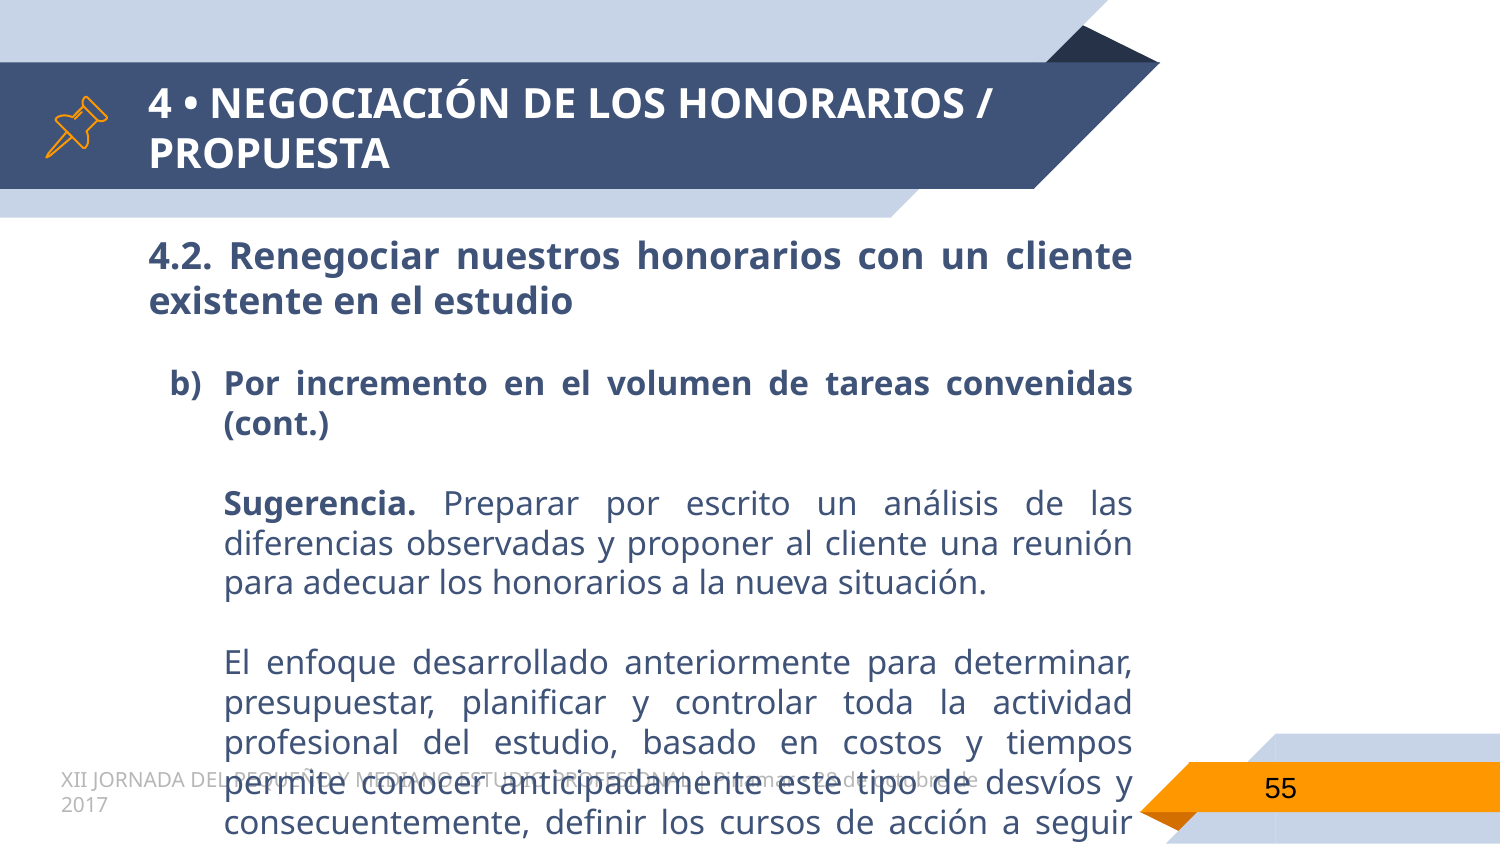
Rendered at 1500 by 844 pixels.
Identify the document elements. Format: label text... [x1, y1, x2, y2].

title 4 • NEGOCIACIÓN DE LOS HONORARIOS / PROPUESTA [133, 64, 1101, 190]
text_box 4.2. Renegociar nuestros honorarios con un cliente existente en el estudio Por incremento en el volumen de tareas convenidas (cont.) Sugerencia. Preparar por escrito un análisis de las diferencias observadas y proponer al cliente una reunión para adecuar los honorarios a la nueva situación. El enfoque desarrollado anteriormente para determinar, presupuestar, planificar y controlar toda la actividad profesional del estudio, basado en costos y tiempos permite conocer anticipadamente este tipo de desvíos y consecuentemente, definir los cursos de acción a seguir para su corrección atenuación de sus efectos. [133, 217, 1150, 791]
slide_number 55 [1249, 760, 1494, 813]
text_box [46, 96, 108, 158]
